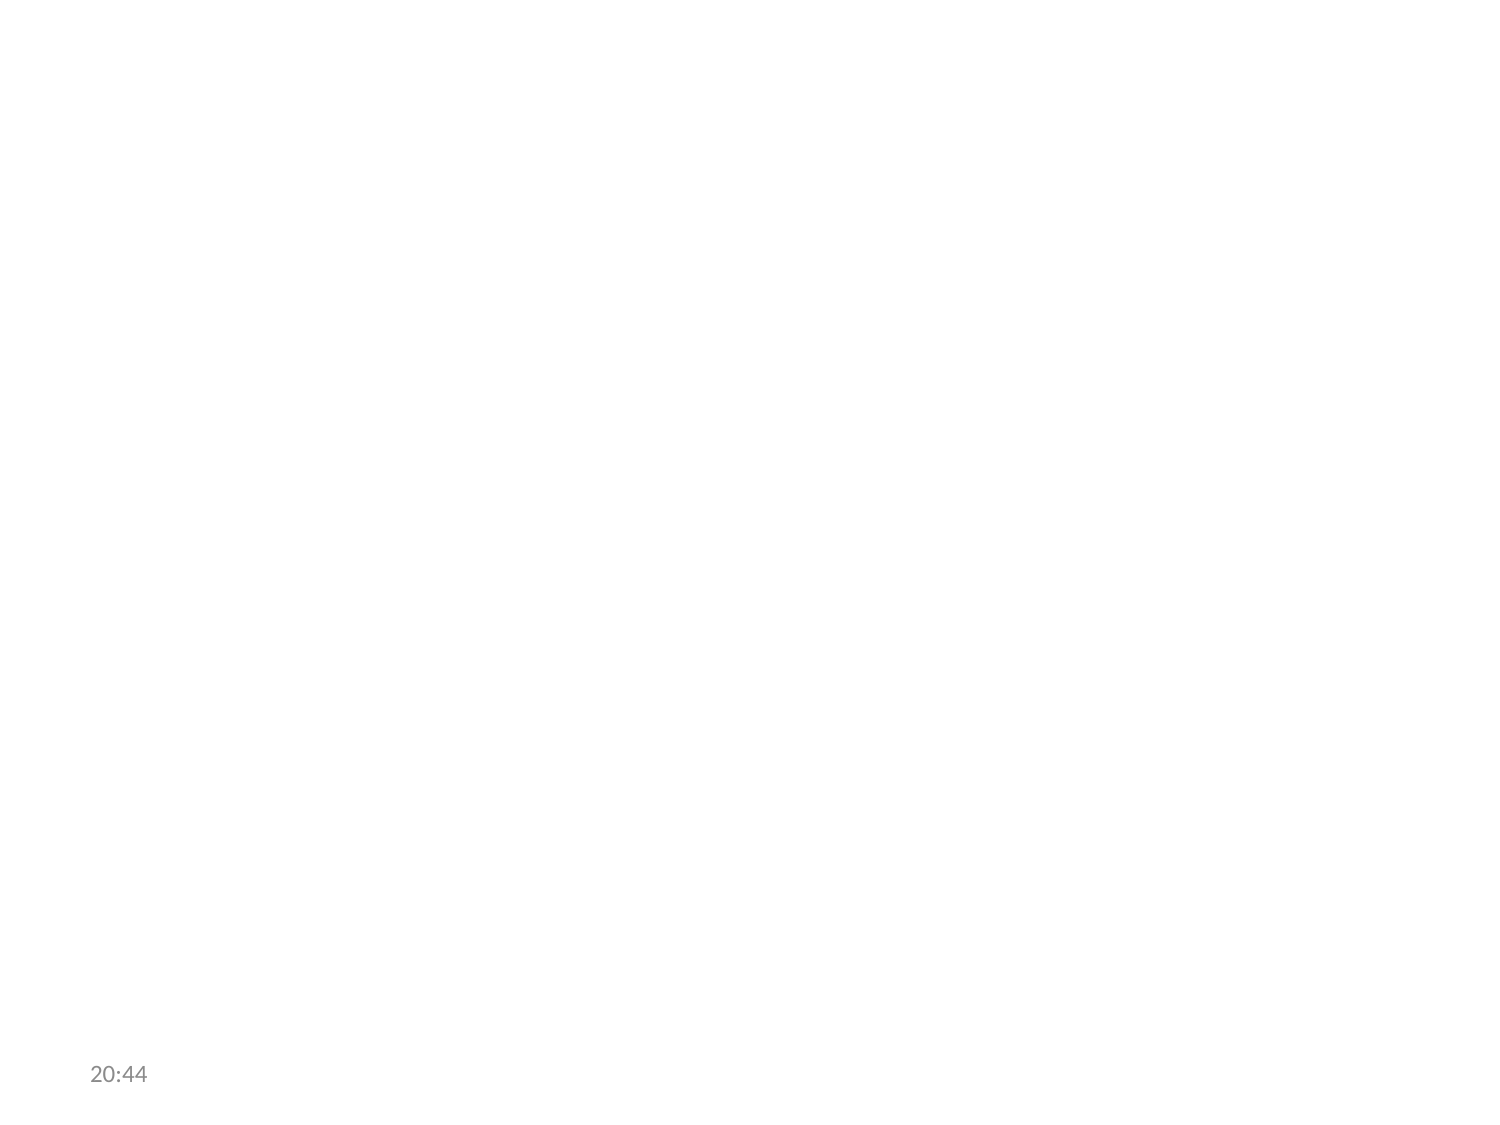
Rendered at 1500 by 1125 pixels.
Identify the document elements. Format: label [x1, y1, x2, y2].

slide_number [75, 1042, 425, 1103]
